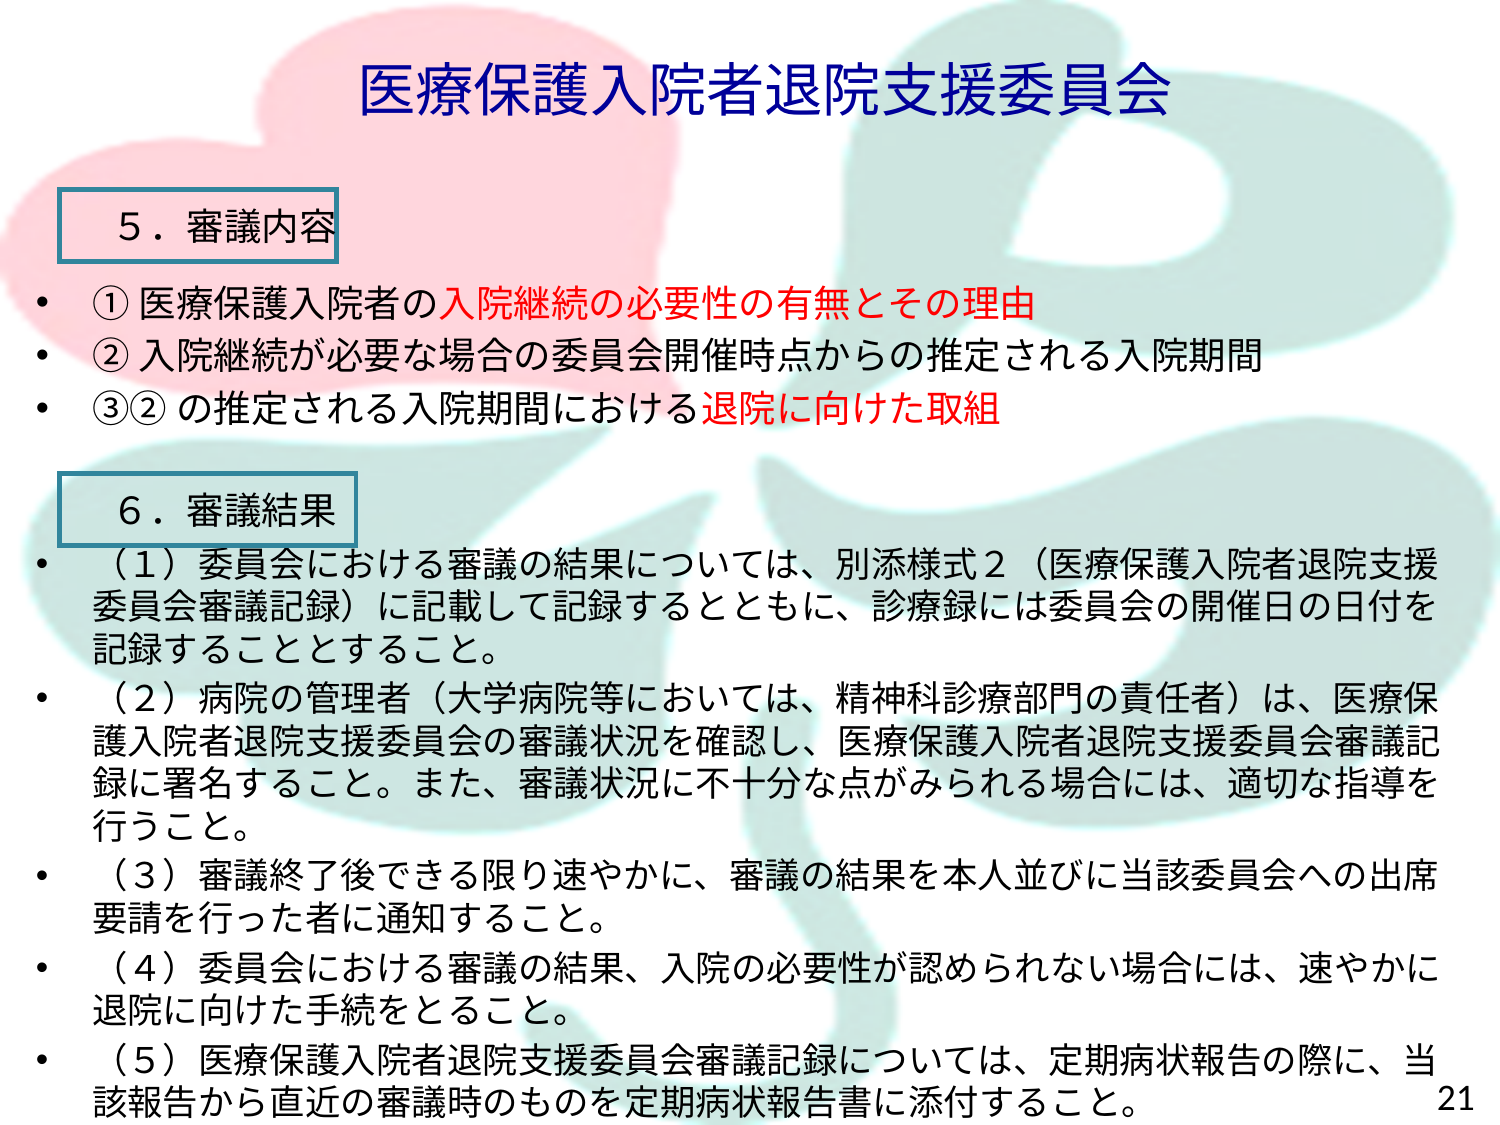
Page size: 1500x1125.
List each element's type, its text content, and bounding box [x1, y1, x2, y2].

picture [0, 0, 1500, 1125]
text_box ６．審議結果 [59, 473, 356, 546]
slide_number 21 [1139, 1065, 1490, 1125]
text_box 医療保護入院者退院支援委員会 [70, 41, 1459, 136]
text_box ５．審議内容 [59, 189, 337, 262]
list ①医療保護入院者の入院継続の必要性の有無とその理由 ②入院継続が必要な場合の委員会開催時点からの推定される入院期間 ③②の推定される入院期間における退院に向けた取組 （１）委員会における審議の結果については、別添様式２（医療保護入院者退院支援委員会審議記録）に記載して記録するとともに、診療録には委員会の開催日の日付を記録することとすること。 （２）病院の管理者（大学病院等においては、精神科診療部門の責任者）は、医療保護入院者退院支援委員会の審議状況を確認し、医療保護入院者退院支援委員会審議記録に署名すること。また、審議状況に不十分な点がみられる場合には、適切な指導を行うこと。 （３）審議終了後できる限り速やかに、審議の結果を本人並びに当該委員会への出席要請を行った者に通知すること。 （４）委員会における審議の結果、入院の必要性が認められない場合には、速やかに退院に向けた手続をとること。 （５）医療保護入院者退院支援委員会審議記録については、定期病状報告の際に、当該報告から直近の審議時のものを定期病状報告書に添付すること。 [20, 272, 1468, 654]
text_box [70, 178, 1418, 272]
